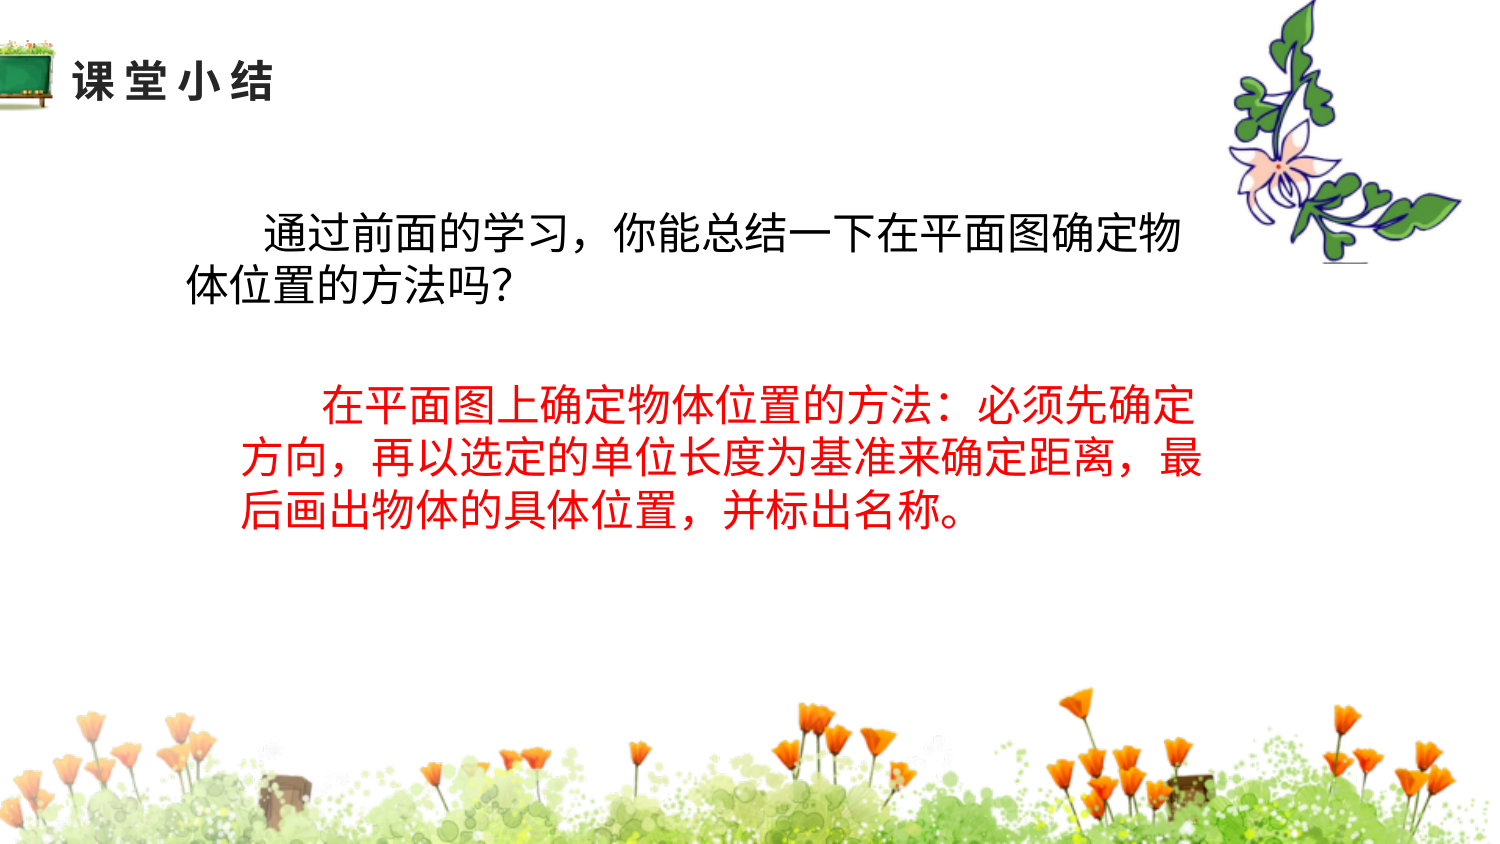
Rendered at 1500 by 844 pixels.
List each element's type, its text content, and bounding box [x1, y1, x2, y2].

picture [0, 680, 1500, 844]
text_box 在平面图上确定物体位置的方法：必须先确定方向，再以选定的单位长度为基准来确定距离，最后画出物体的具体位置，并标出名称。 [229, 372, 1248, 541]
picture [1225, 0, 1500, 264]
picture [0, 28, 56, 122]
text_box 通过前面的学习，你能总结一下在平面图确定物体位置的方法吗？ [173, 199, 1237, 317]
text_box 课堂小结 [43, 47, 304, 112]
